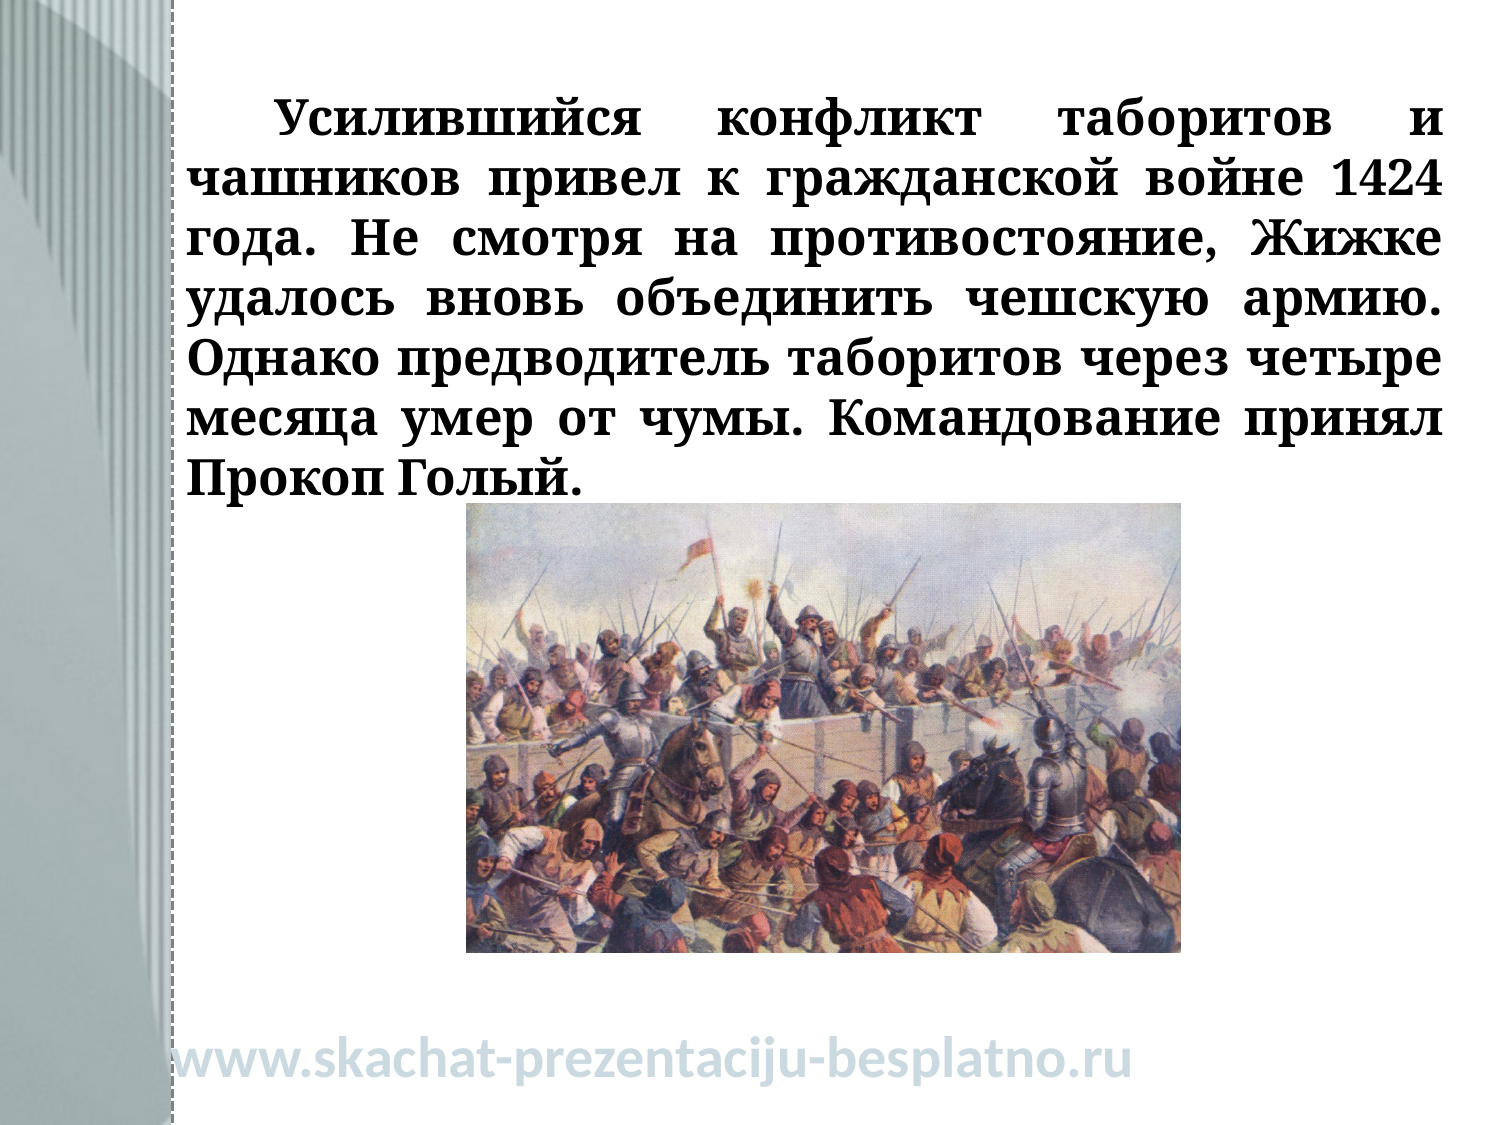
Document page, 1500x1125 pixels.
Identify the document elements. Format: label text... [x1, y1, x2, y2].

list Усилившийся конфликт таборитов и чашников привел к гражданской войне 1424 года. Не смотря на противостояние, Жижке удалось вновь объединить чешскую армию. Однако предводитель таборитов через четыре месяца умер от чумы. Командование принял Прокоп Голый. [170, 77, 1459, 575]
text_box www.skachat-prezentaciju-besplatno.ru [41, 1011, 1264, 1097]
picture [0, 0, 171, 1125]
picture [466, 503, 1181, 953]
